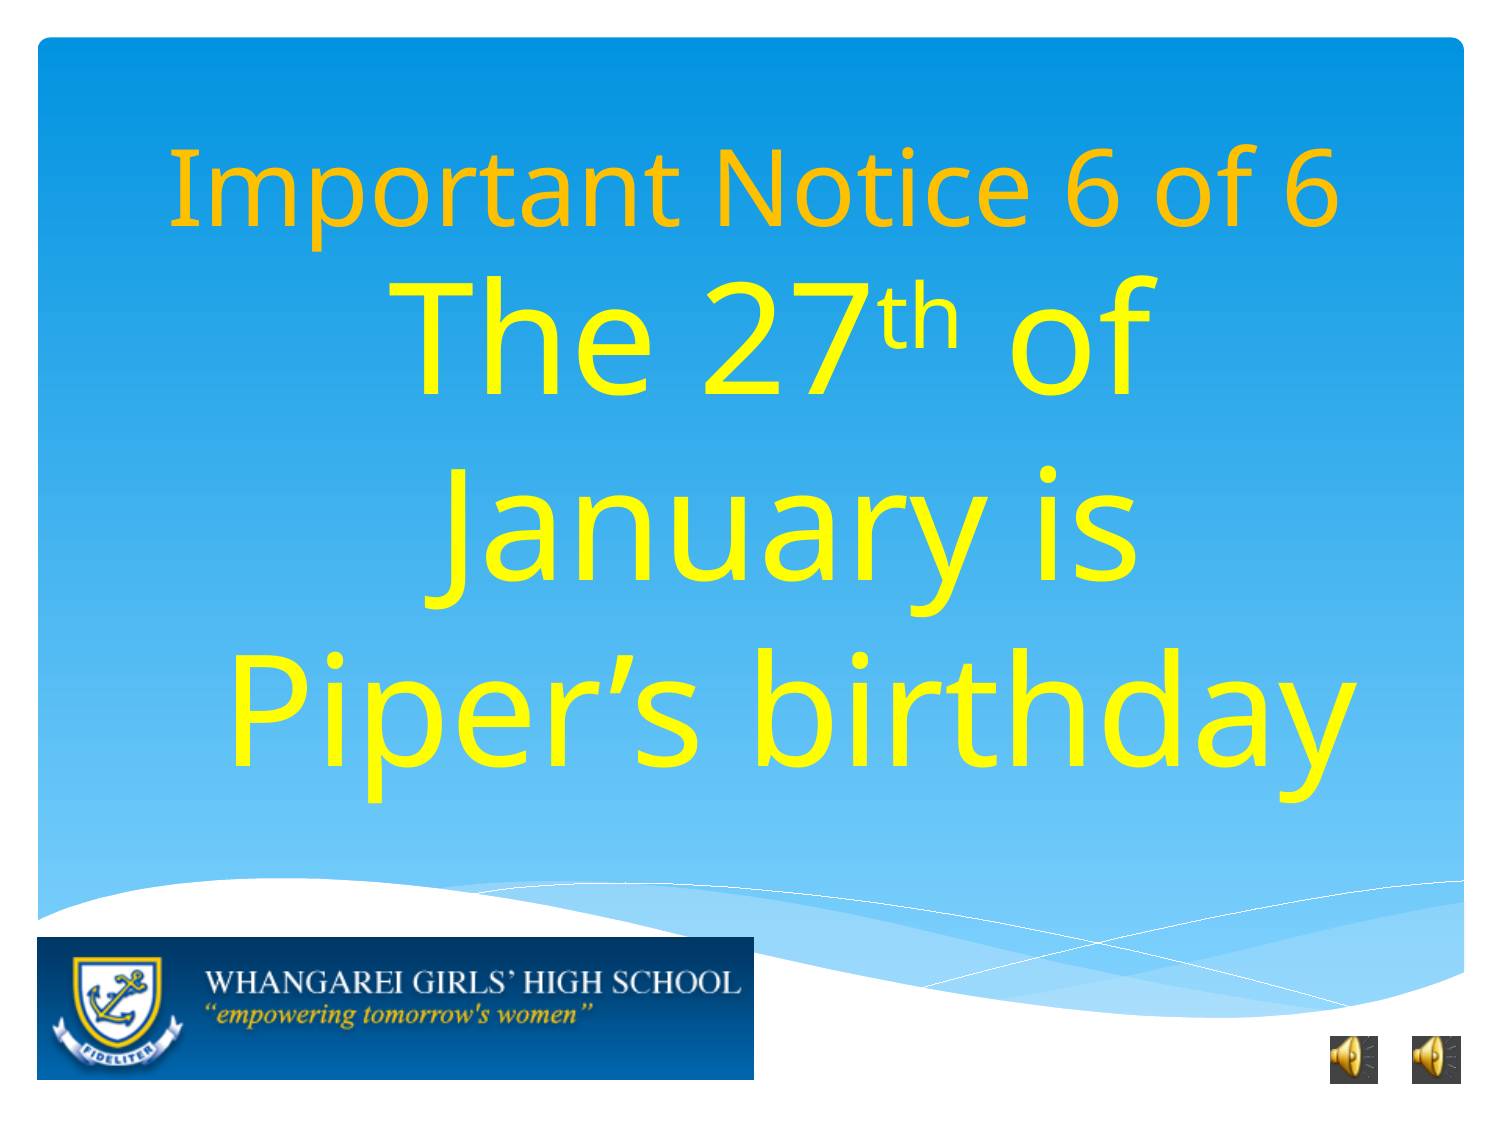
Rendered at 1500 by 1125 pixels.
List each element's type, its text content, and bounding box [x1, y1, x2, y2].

picture [1328, 1034, 1380, 1086]
text_box Important Notice 6 of 6 [149, 37, 1362, 255]
picture [37, 937, 754, 1080]
picture [1411, 1034, 1462, 1086]
text_box The 27th of January is Piper’s birthday [149, 231, 1391, 963]
